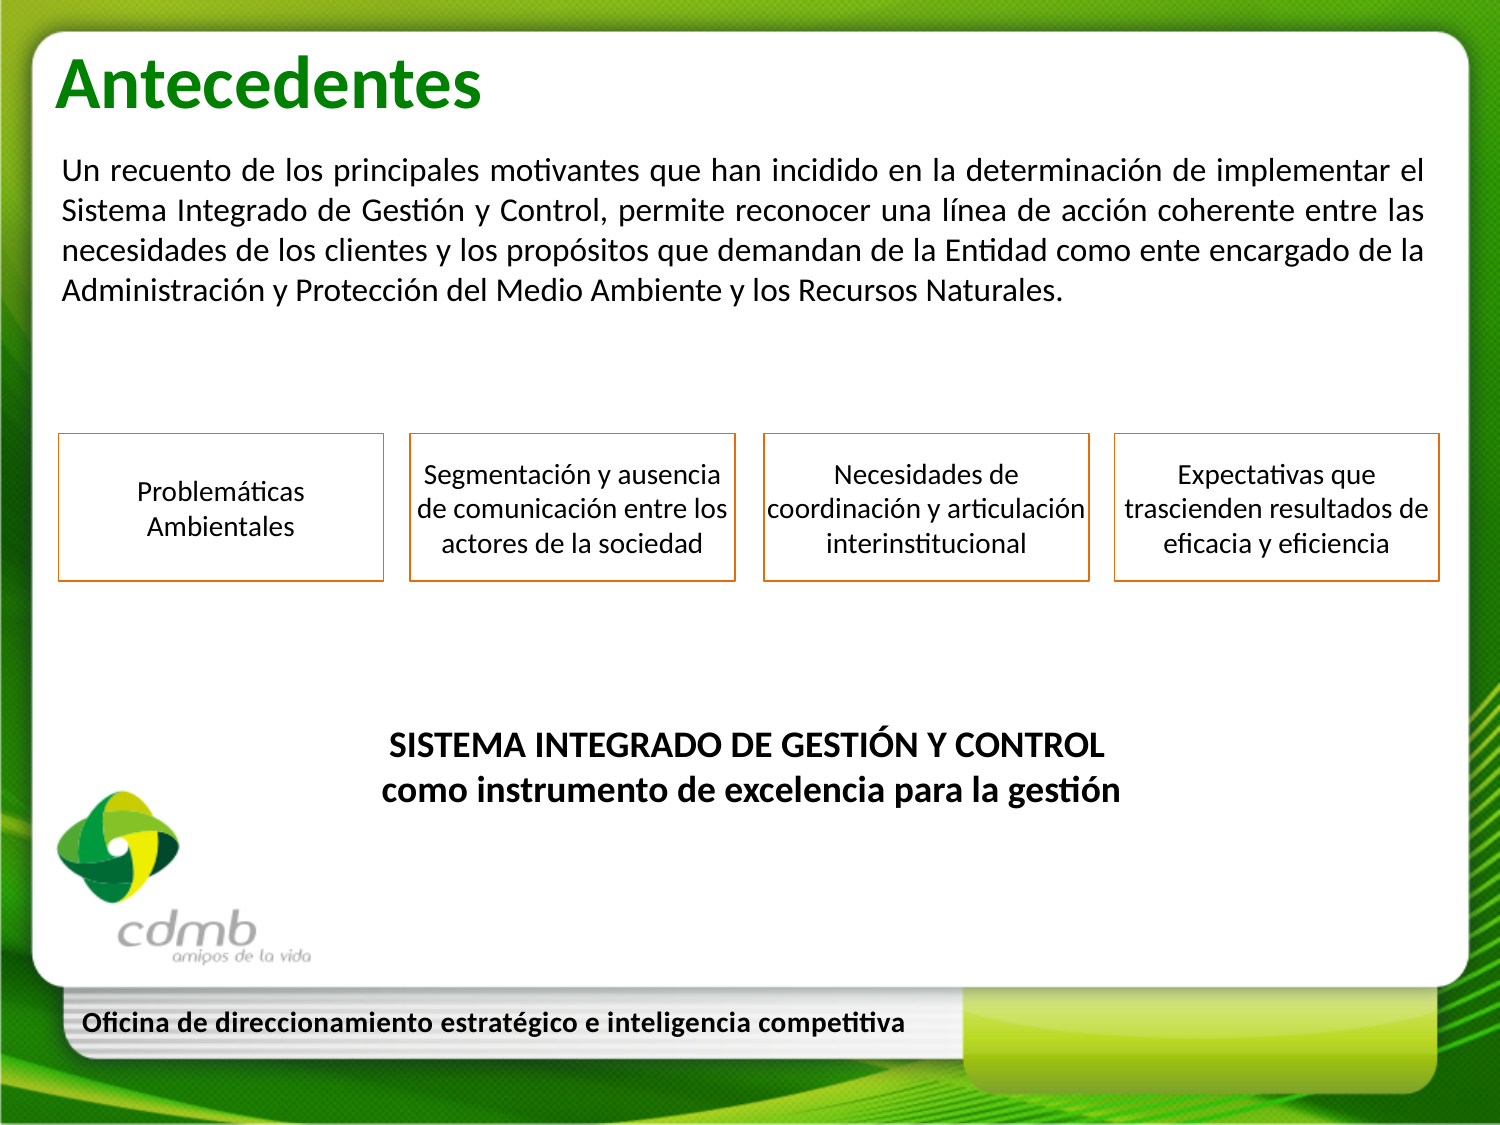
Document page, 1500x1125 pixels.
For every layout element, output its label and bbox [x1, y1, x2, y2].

text_box [58, 433, 1440, 582]
picture [0, 0, 1500, 1125]
